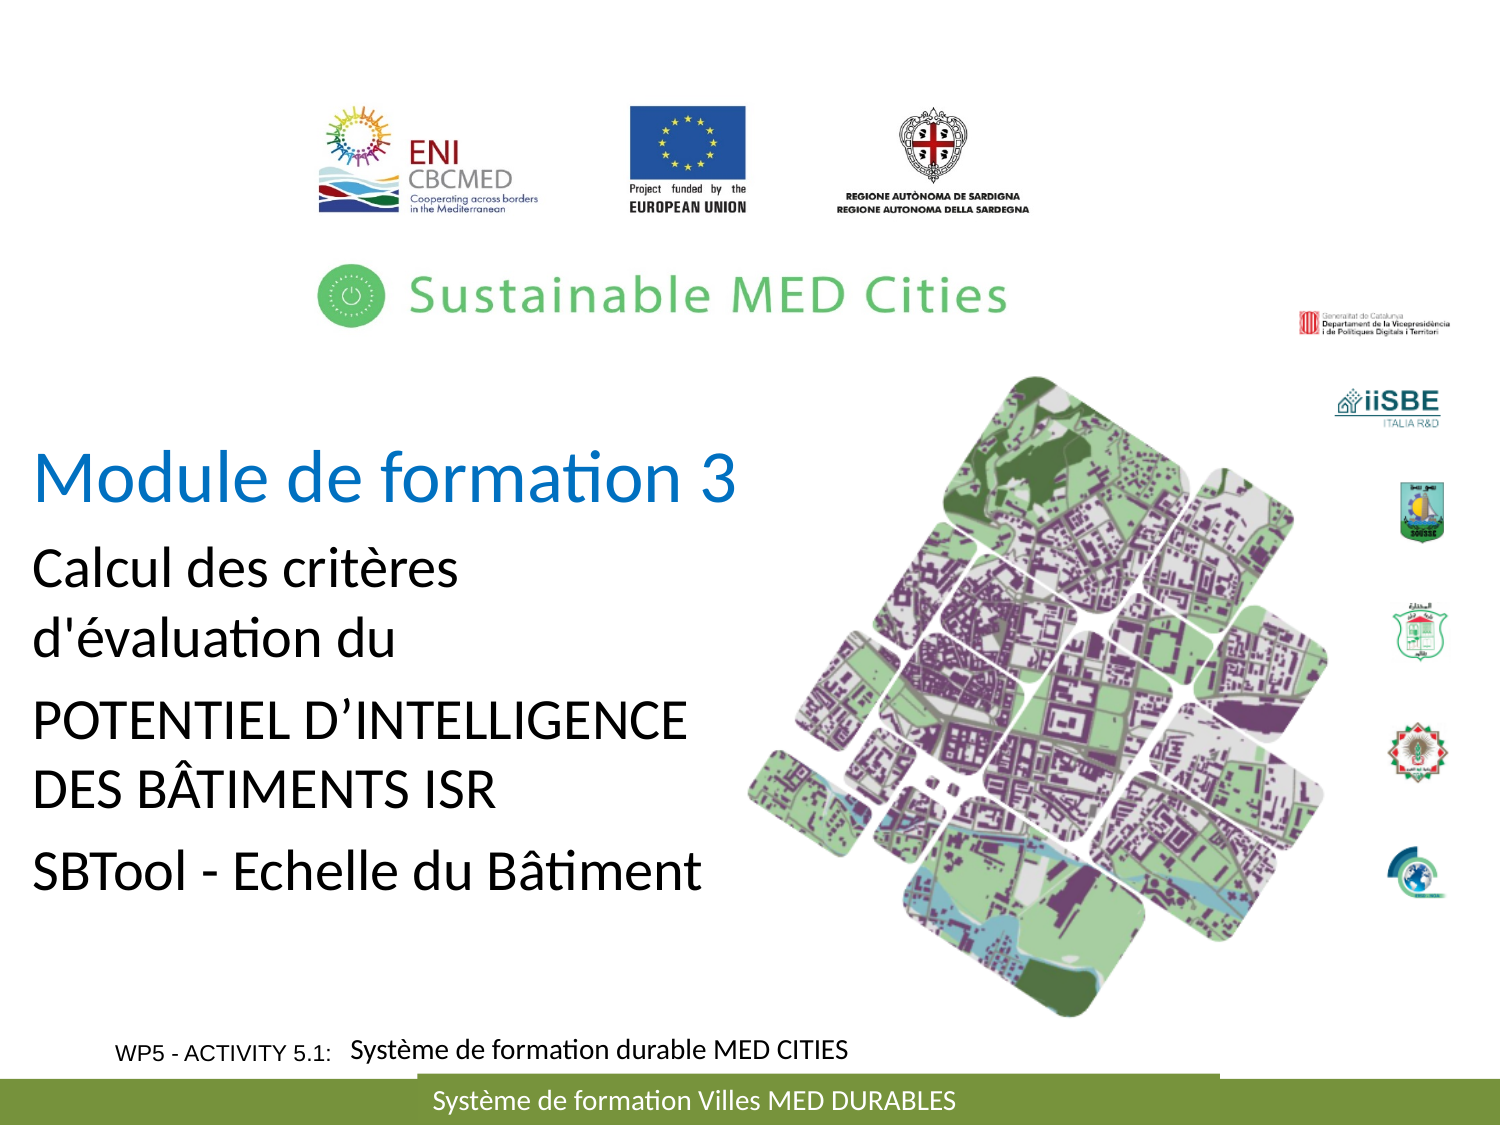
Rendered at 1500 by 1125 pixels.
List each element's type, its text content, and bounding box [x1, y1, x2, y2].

picture [1294, 301, 1454, 342]
text_box Système de formation durable MED CITIES [335, 1023, 1058, 1073]
picture [1327, 386, 1454, 433]
picture [284, 84, 1486, 1073]
subtitle Module de formation 3 Calcul des critères d'évaluation du POTENTIEL D’INTELLIGENCE DES BÂTIMENTS ISR SBTool - Echelle du Bâtiment [17, 420, 777, 981]
text_box Système de formation Villes MED DURABLES [417, 1073, 1220, 1124]
picture [1377, 844, 1454, 905]
